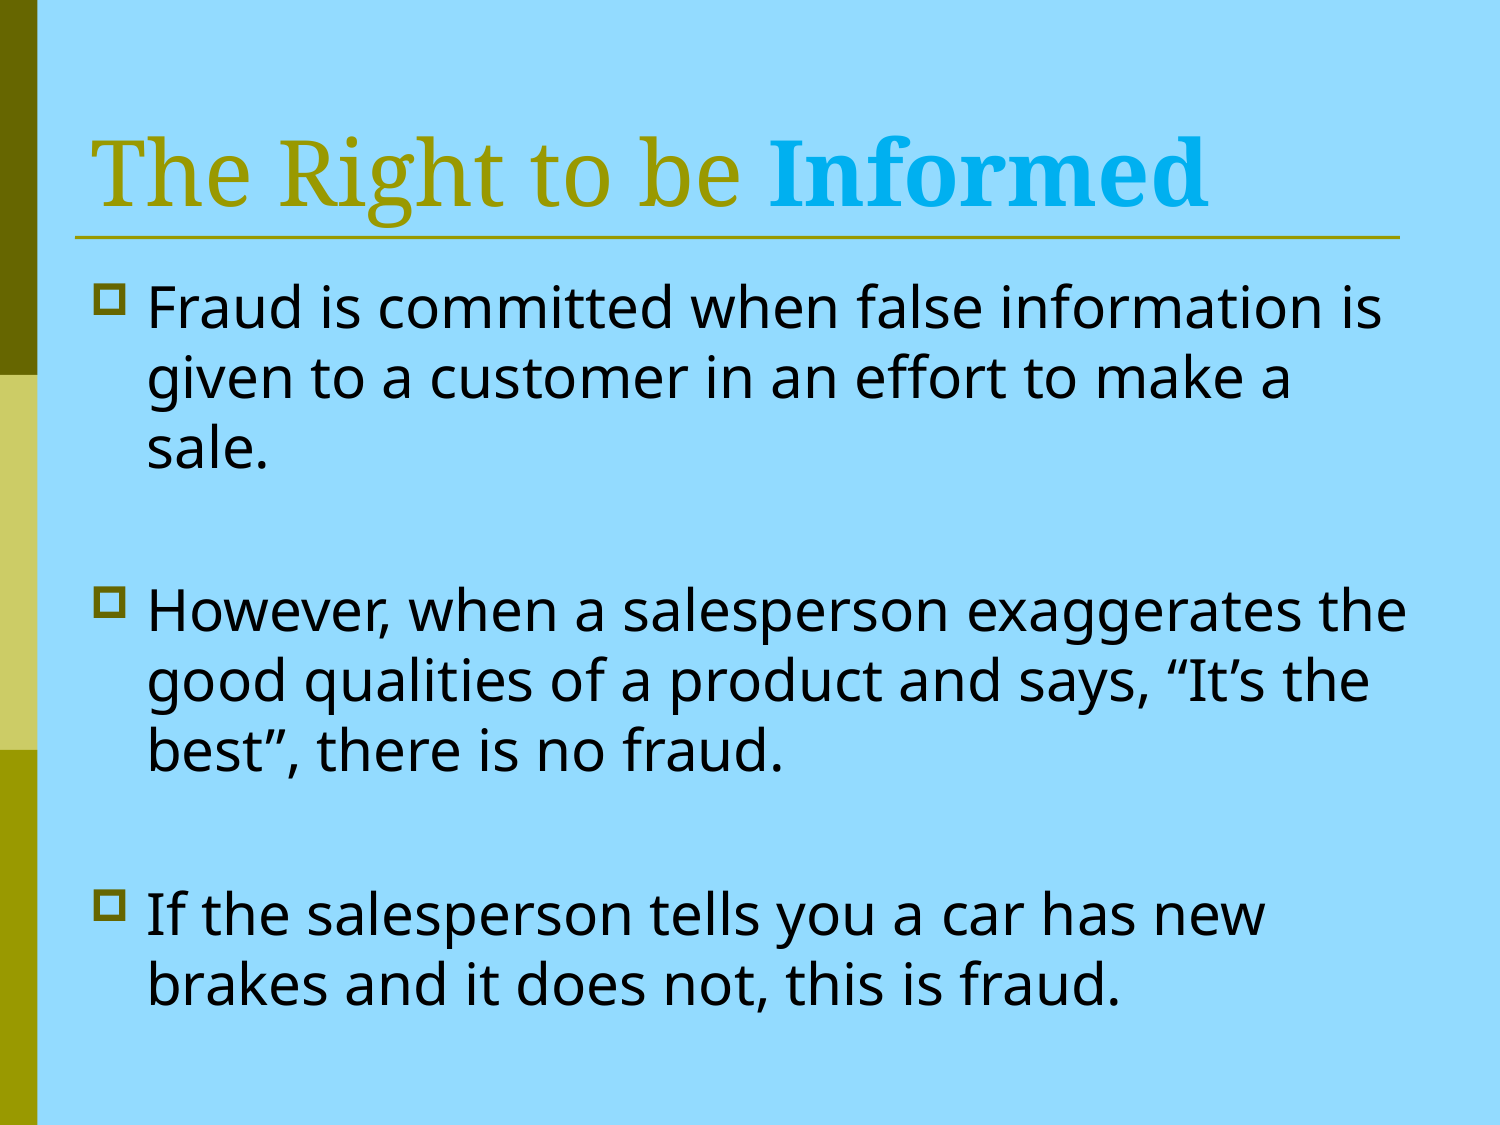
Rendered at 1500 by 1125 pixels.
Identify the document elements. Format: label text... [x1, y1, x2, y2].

title The Right to be Informed [74, 45, 1426, 233]
list Fraud is committed when false information is given to a customer in an effort to make a sale. However, when a salesperson exaggerates the good qualities of a product and says, “It’s the best”, there is no fraud. If the salesperson tells you a car has new brakes and it does not, this is fraud. [74, 262, 1426, 1006]
